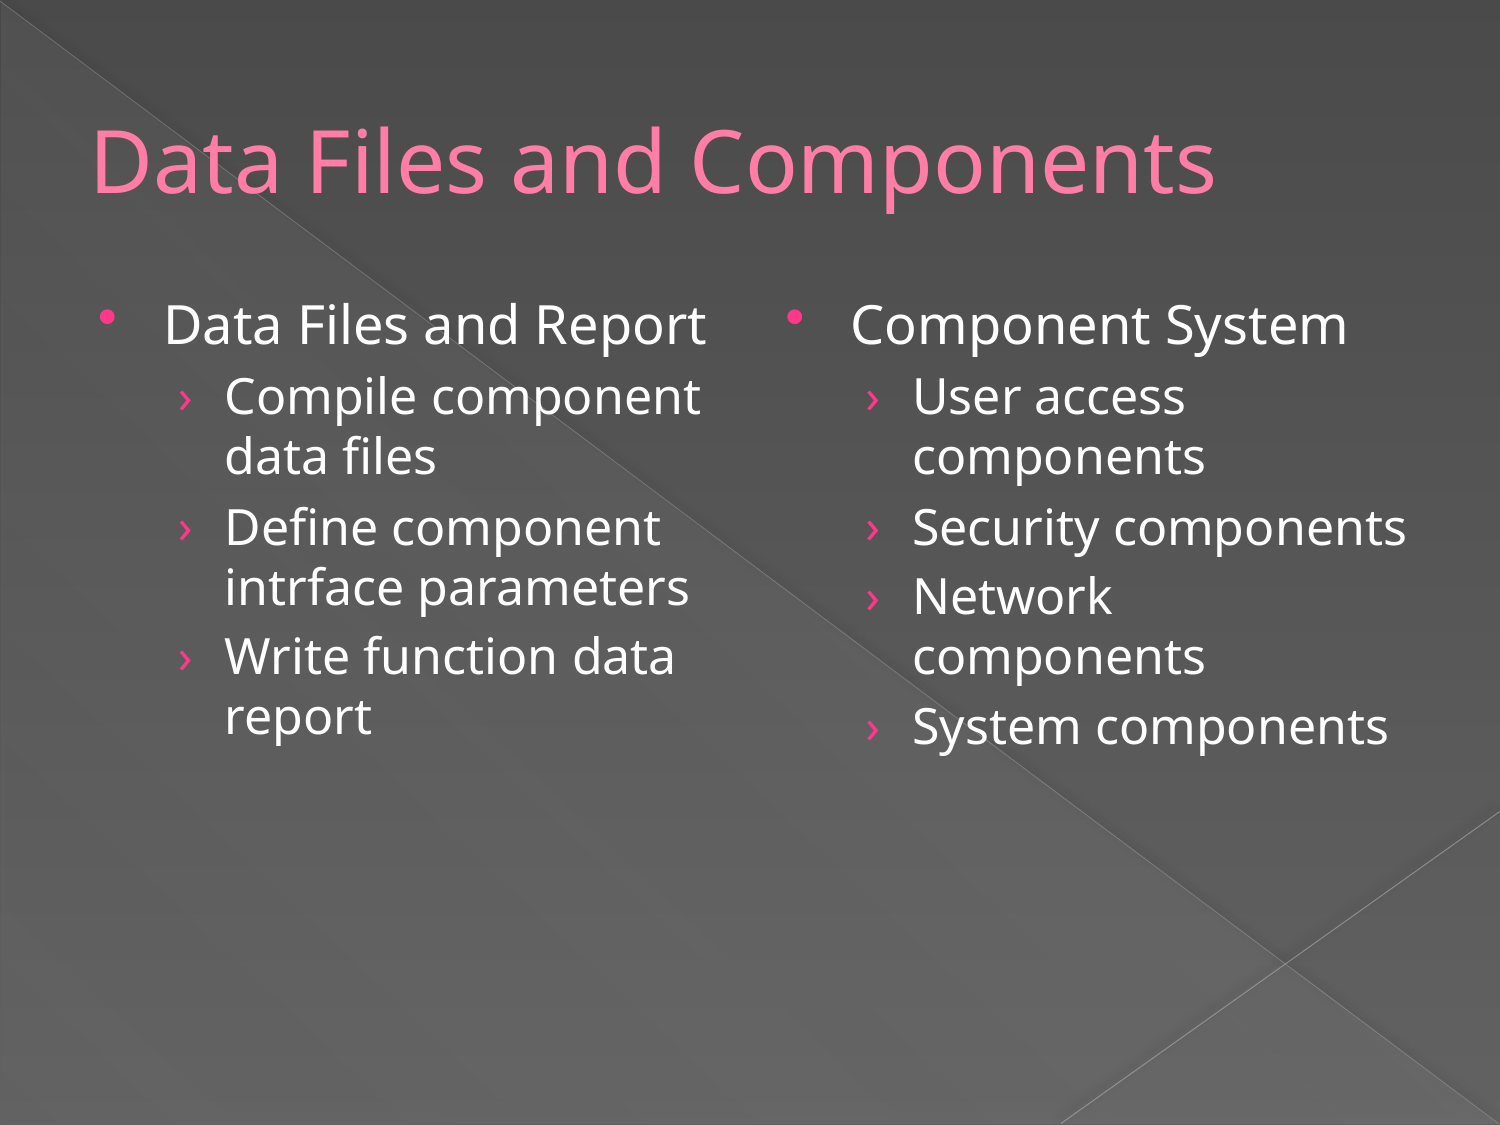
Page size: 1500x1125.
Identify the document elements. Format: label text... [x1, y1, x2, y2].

list Data Files and Report Compile component data files Define component intrface parameters Write function data report [75, 282, 738, 1025]
list Component System User access components Security components Network components System components [762, 282, 1425, 1025]
title Data Files and Components [75, 43, 1425, 274]
